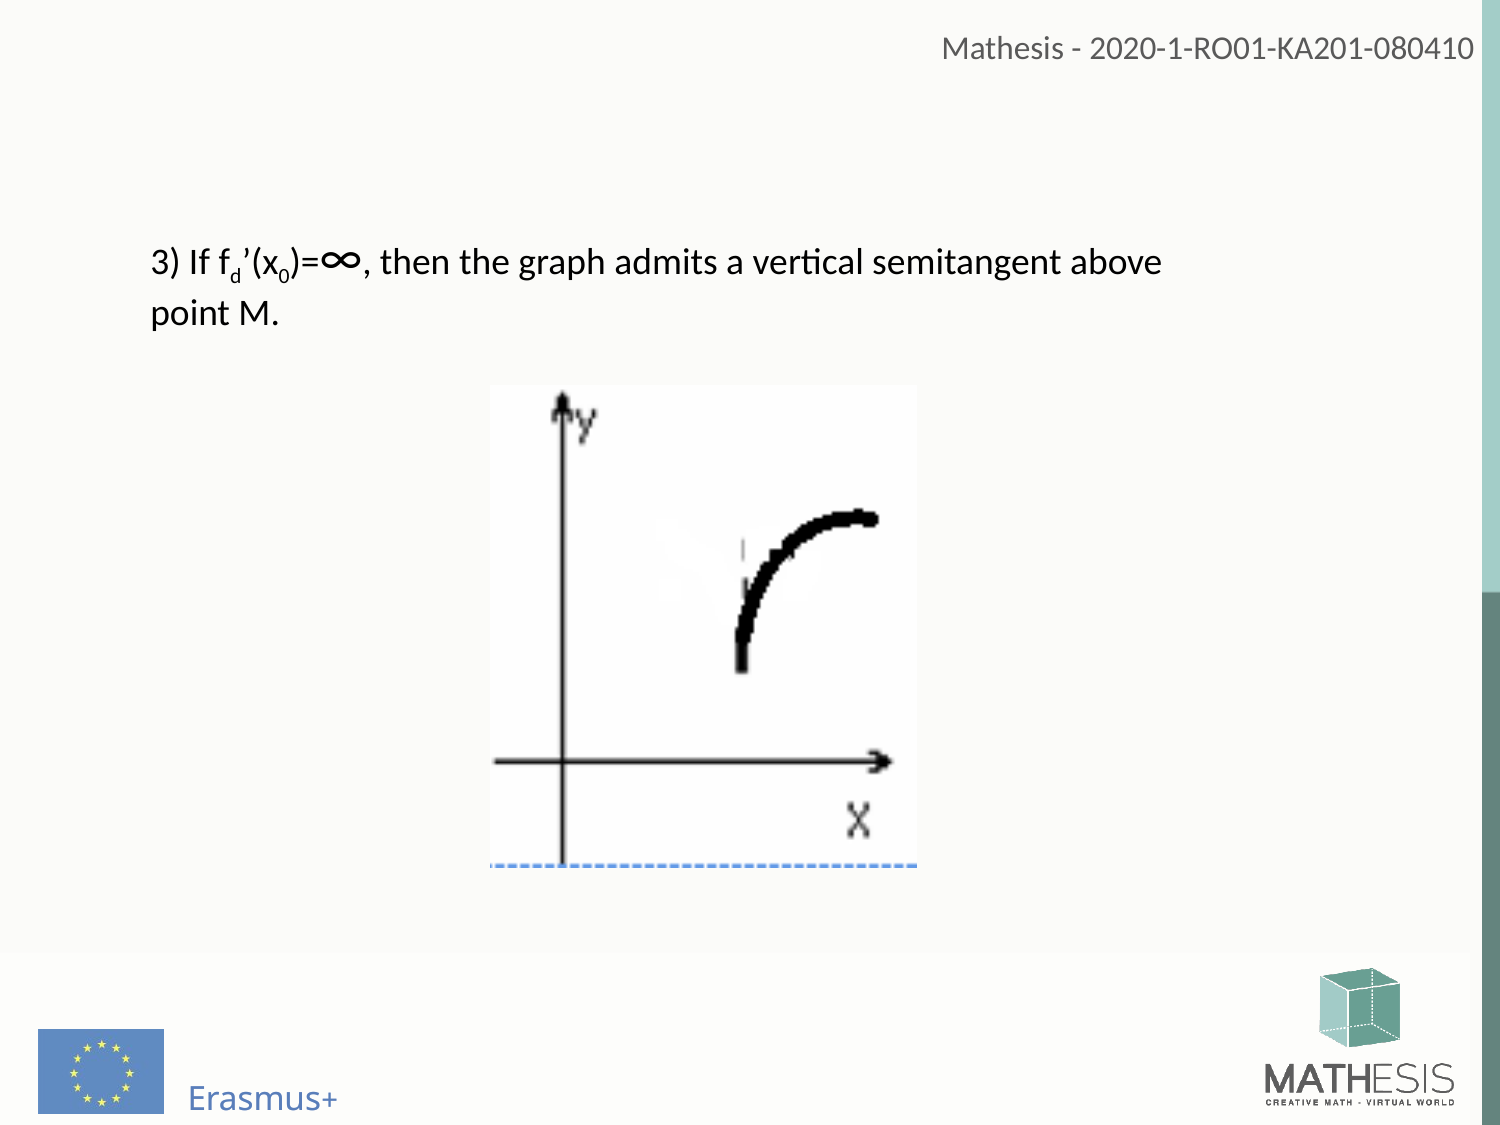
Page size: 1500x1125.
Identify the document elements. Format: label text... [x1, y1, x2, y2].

text_box 3) If fd’(x0)=∞, then the graph admits a vertical semitangent above point M. [135, 216, 1223, 341]
picture [489, 385, 917, 868]
